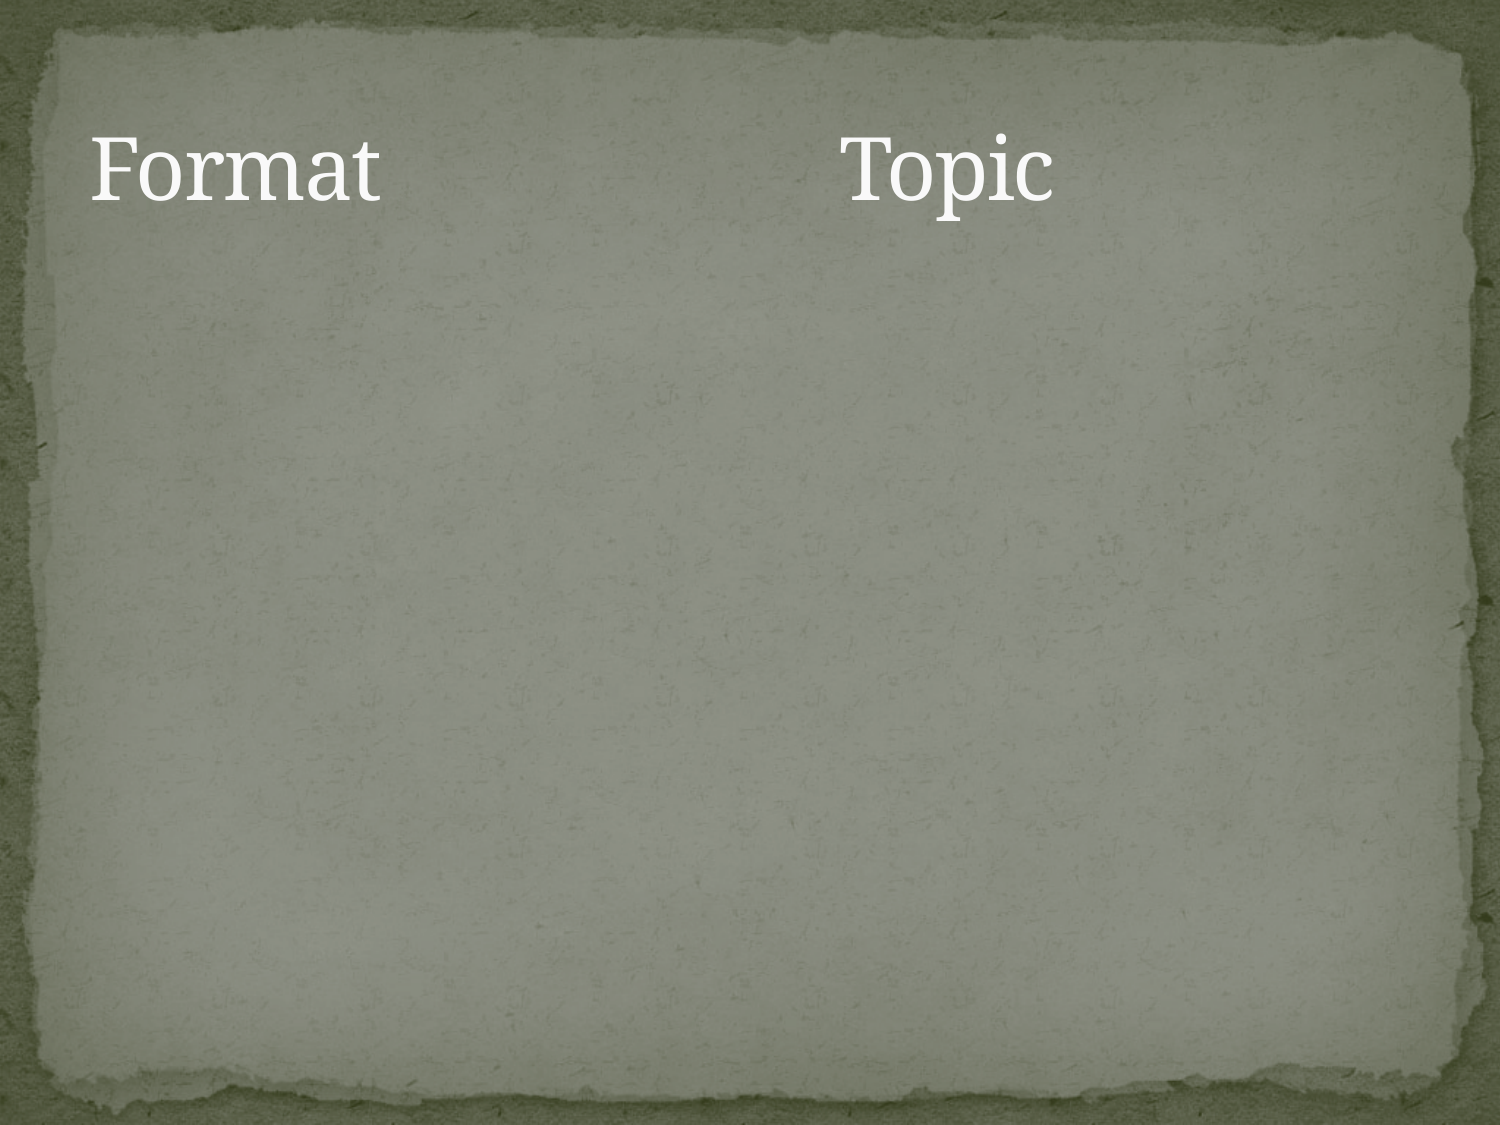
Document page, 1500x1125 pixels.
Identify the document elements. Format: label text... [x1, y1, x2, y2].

title Format Topic [74, 24, 1425, 225]
